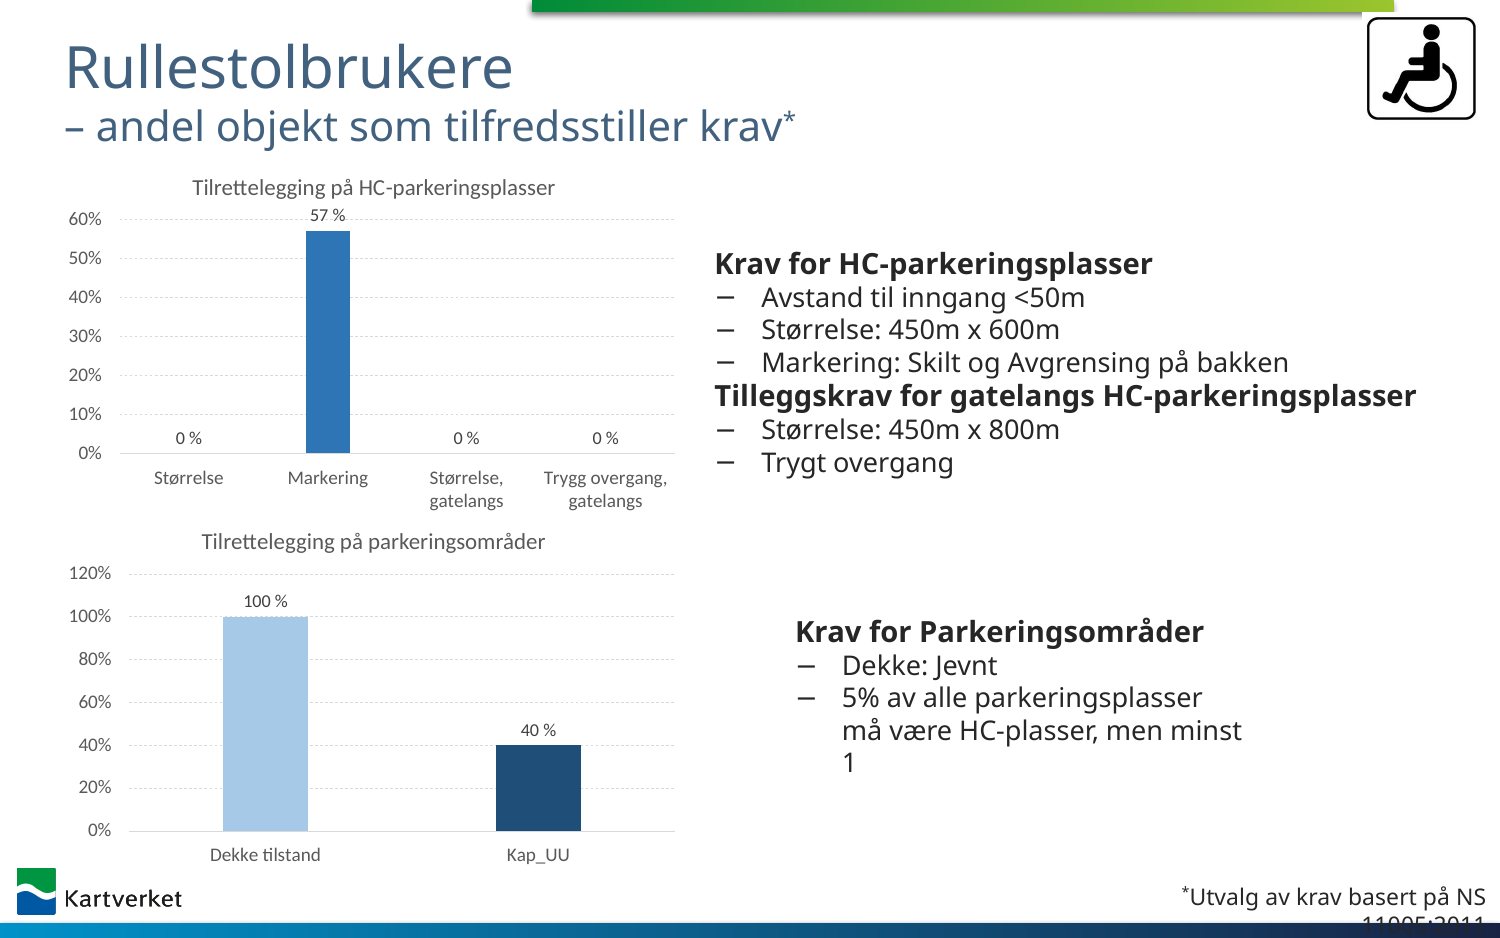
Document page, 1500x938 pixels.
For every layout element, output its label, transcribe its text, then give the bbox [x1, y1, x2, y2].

text_box *Utvalg av krav basert på NS 11005:2011 [1068, 873, 1500, 938]
text_box Krav for Parkeringsområder Dekke: Jevnt 5% av alle parkeringsplasser må være HC-plasser, men minst 1 [780, 605, 1261, 786]
text_box Krav for HC-parkeringsplasser Avstand til inngang <50m Størrelse: 450m x 600m Markering: Skilt og Avgrensing på bakken Tilleggskrav for gatelangs HC-parkeringsplasser Størrelse: 450m x 800m Trygt overgang [699, 237, 1433, 485]
picture [62, 166, 686, 519]
picture [62, 520, 686, 874]
picture [1362, 12, 1481, 126]
text_box Rullestolbrukere – andel objekt som tilfredsstiller krav* [49, 25, 1431, 158]
